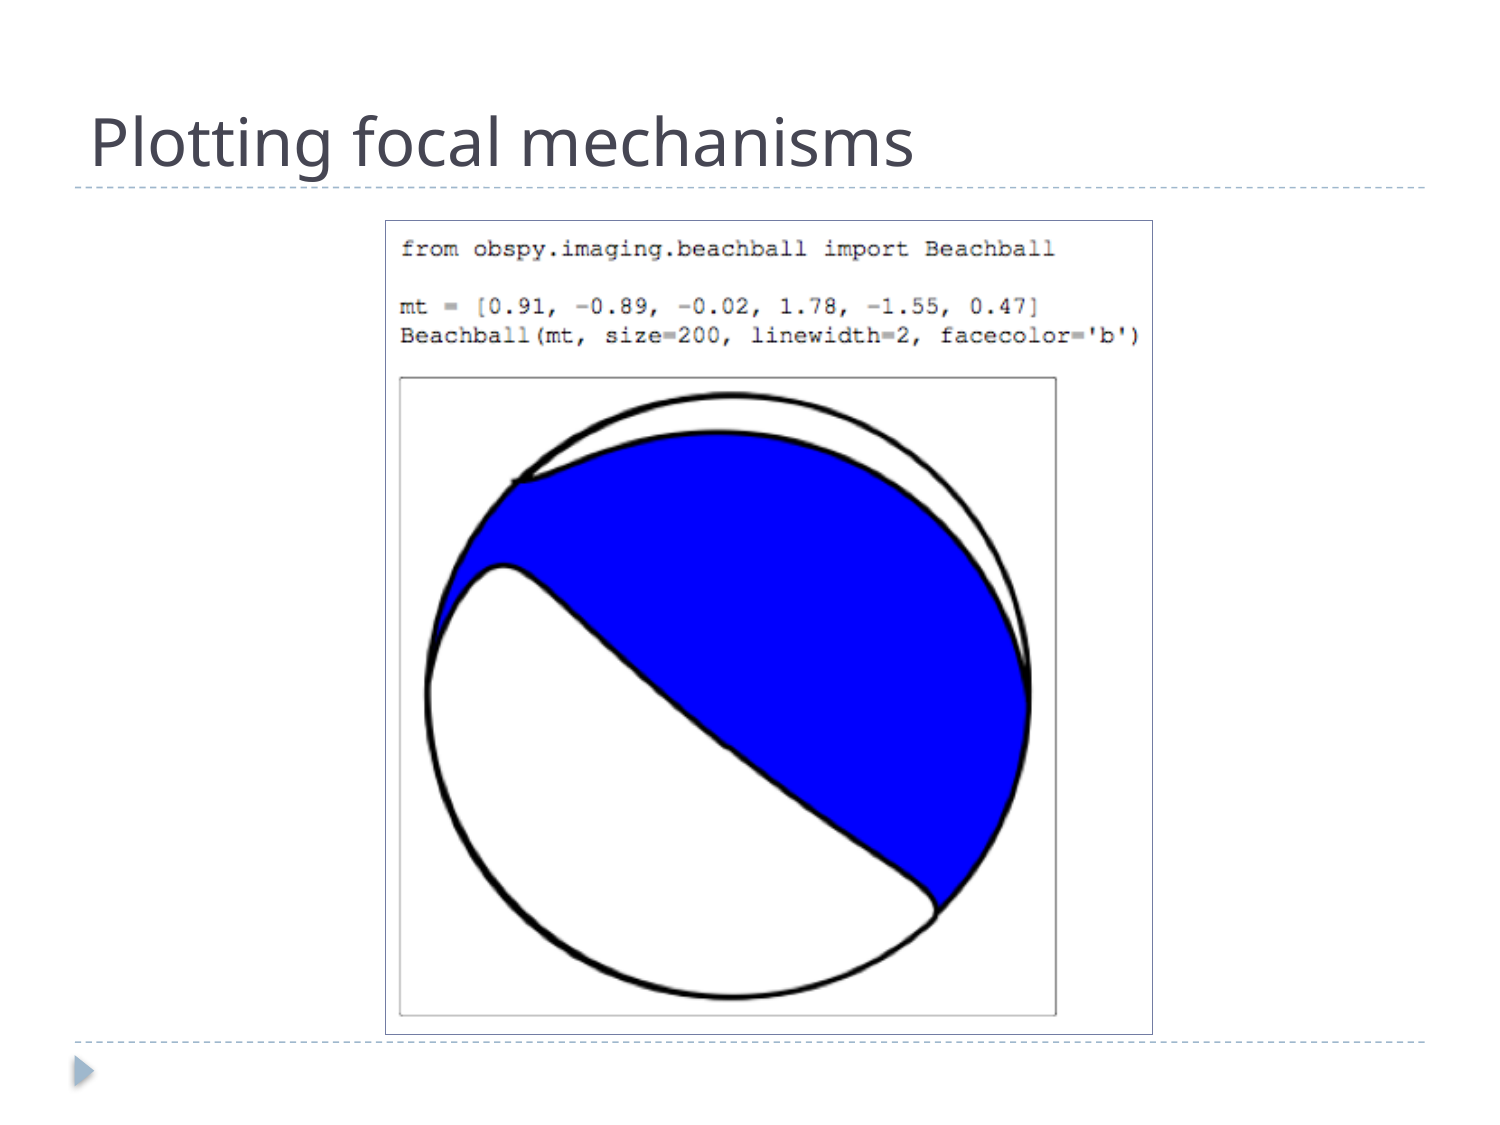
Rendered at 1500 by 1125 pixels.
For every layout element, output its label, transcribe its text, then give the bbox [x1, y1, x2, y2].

picture [384, 220, 1153, 1035]
title Plotting focal mechanisms [75, 24, 1425, 188]
